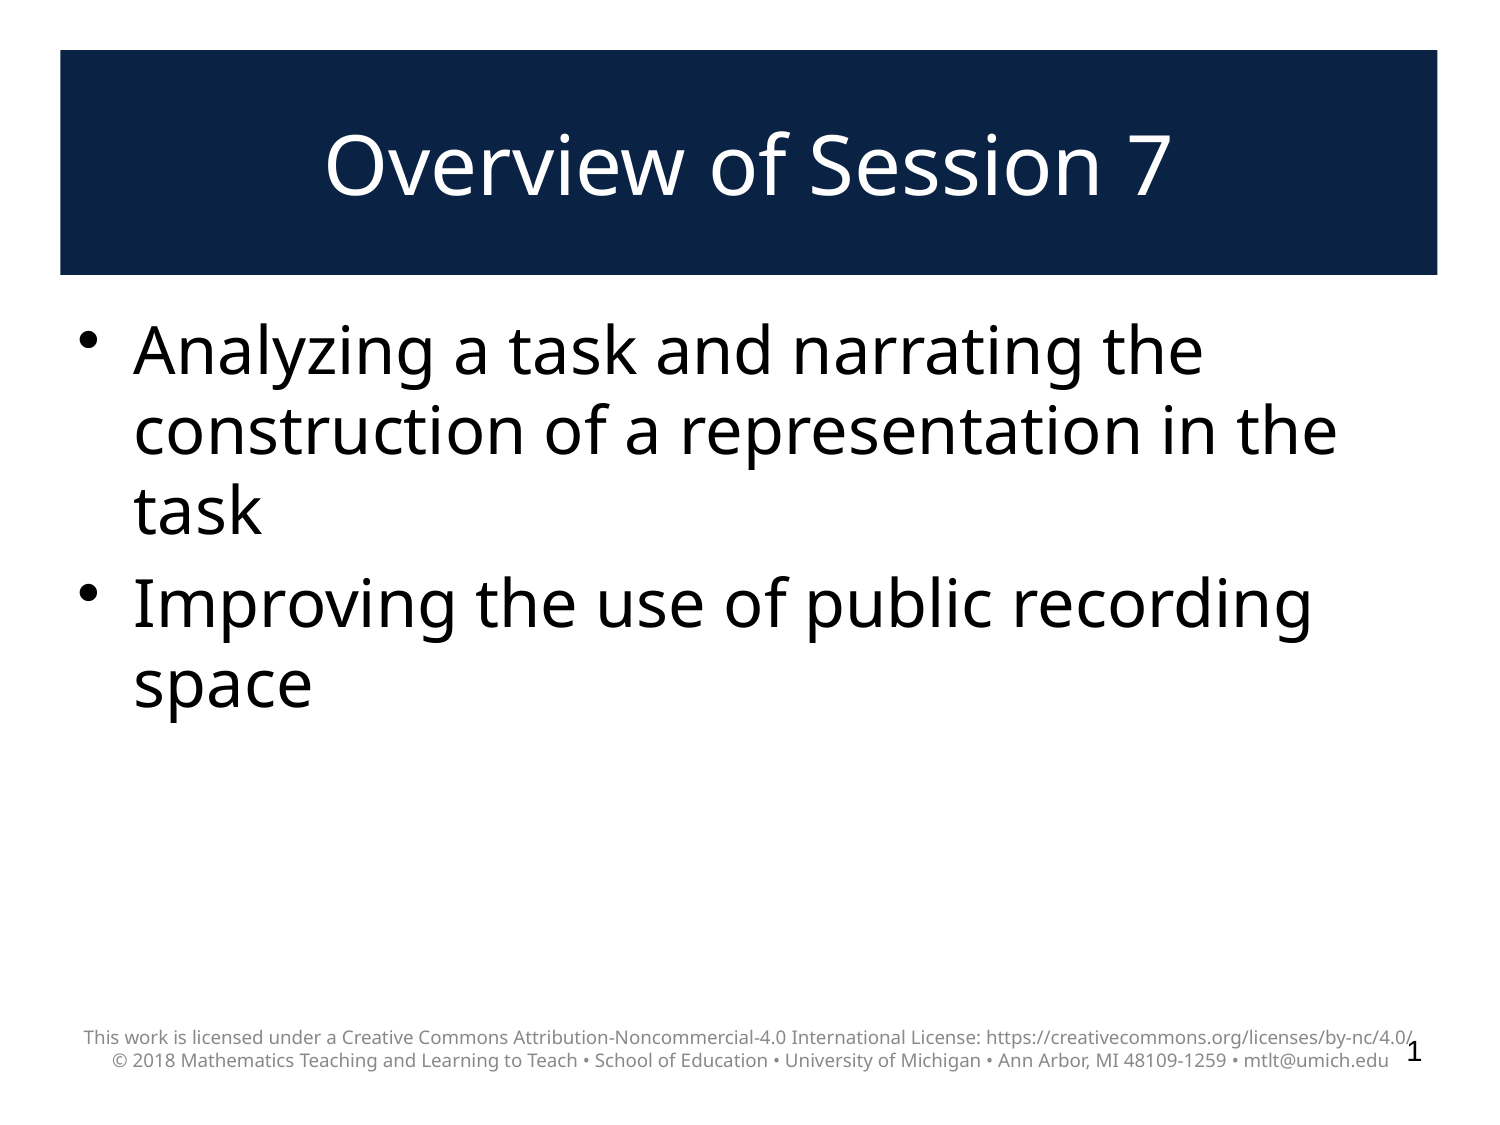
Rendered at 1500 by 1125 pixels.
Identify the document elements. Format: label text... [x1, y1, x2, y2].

list Analyzing a task and narrating the construction of a representation in the task Improving the use of public recording space [62, 299, 1438, 1005]
footer This work is licensed under a Creative Commons Attribution-Noncommercial-4.0 International License: https://creativecommons.org/licenses/by-nc/4.0/ © 2018 Mathematics Teaching and Learning to Teach • School of Education • University of Michigan • Ann Arbor, MI 48109-1259 • mtlt@umich.edu [62, 1009, 1438, 1088]
title Overview of Session 7 [60, 50, 1438, 275]
